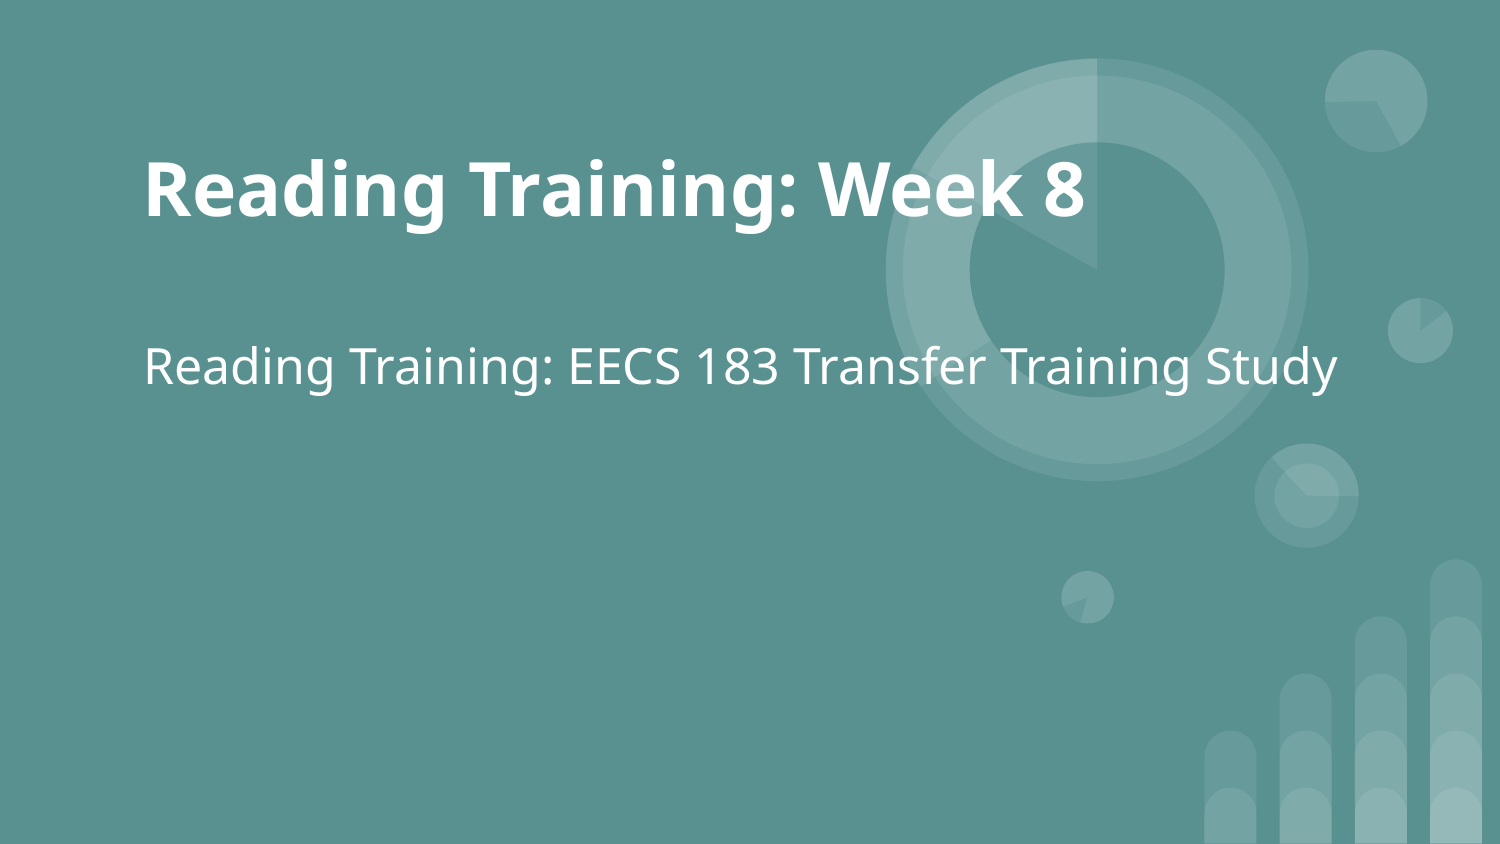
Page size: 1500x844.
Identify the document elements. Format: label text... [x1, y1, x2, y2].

title Reading Training: Week 8 [127, 78, 1188, 386]
subtitle Reading Training: EECS 183 Transfer Training Study [128, 319, 1372, 434]
